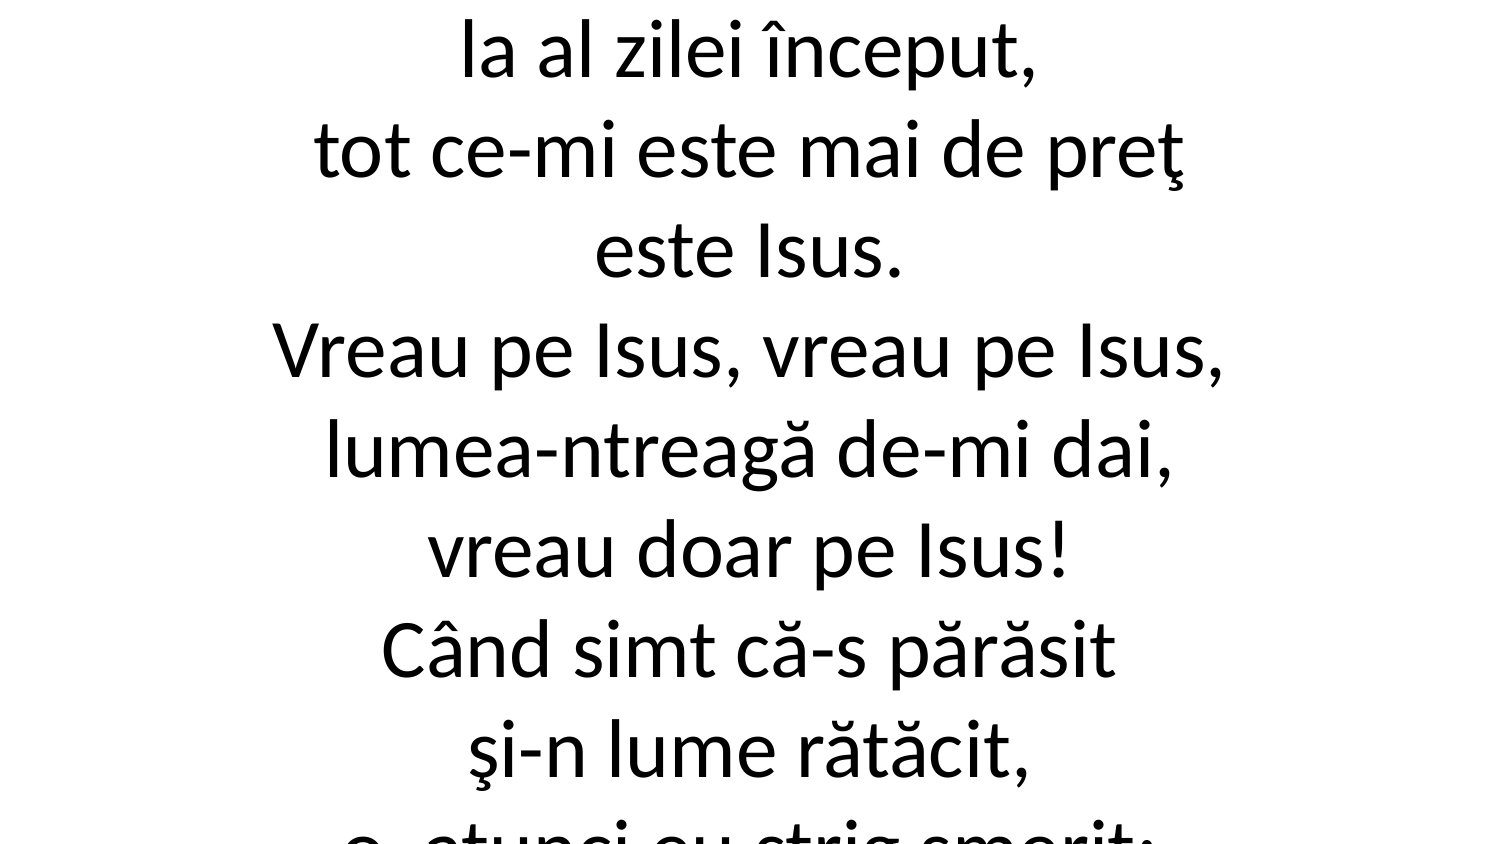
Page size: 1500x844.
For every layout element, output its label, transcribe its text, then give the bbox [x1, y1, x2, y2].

text_box 1. După noaptea ce-a trecut, la al zilei început, tot ce-mi este mai de preţ este Isus. Vreau pe Isus, vreau pe Isus, lumea-ntreagă de-mi dai, vreau doar pe Isus! Când simt că-s părăsit şi-n lume rătăcit, o, atunci eu strig smerit: vreau pe Isus! [253, 0, 1247, 844]
